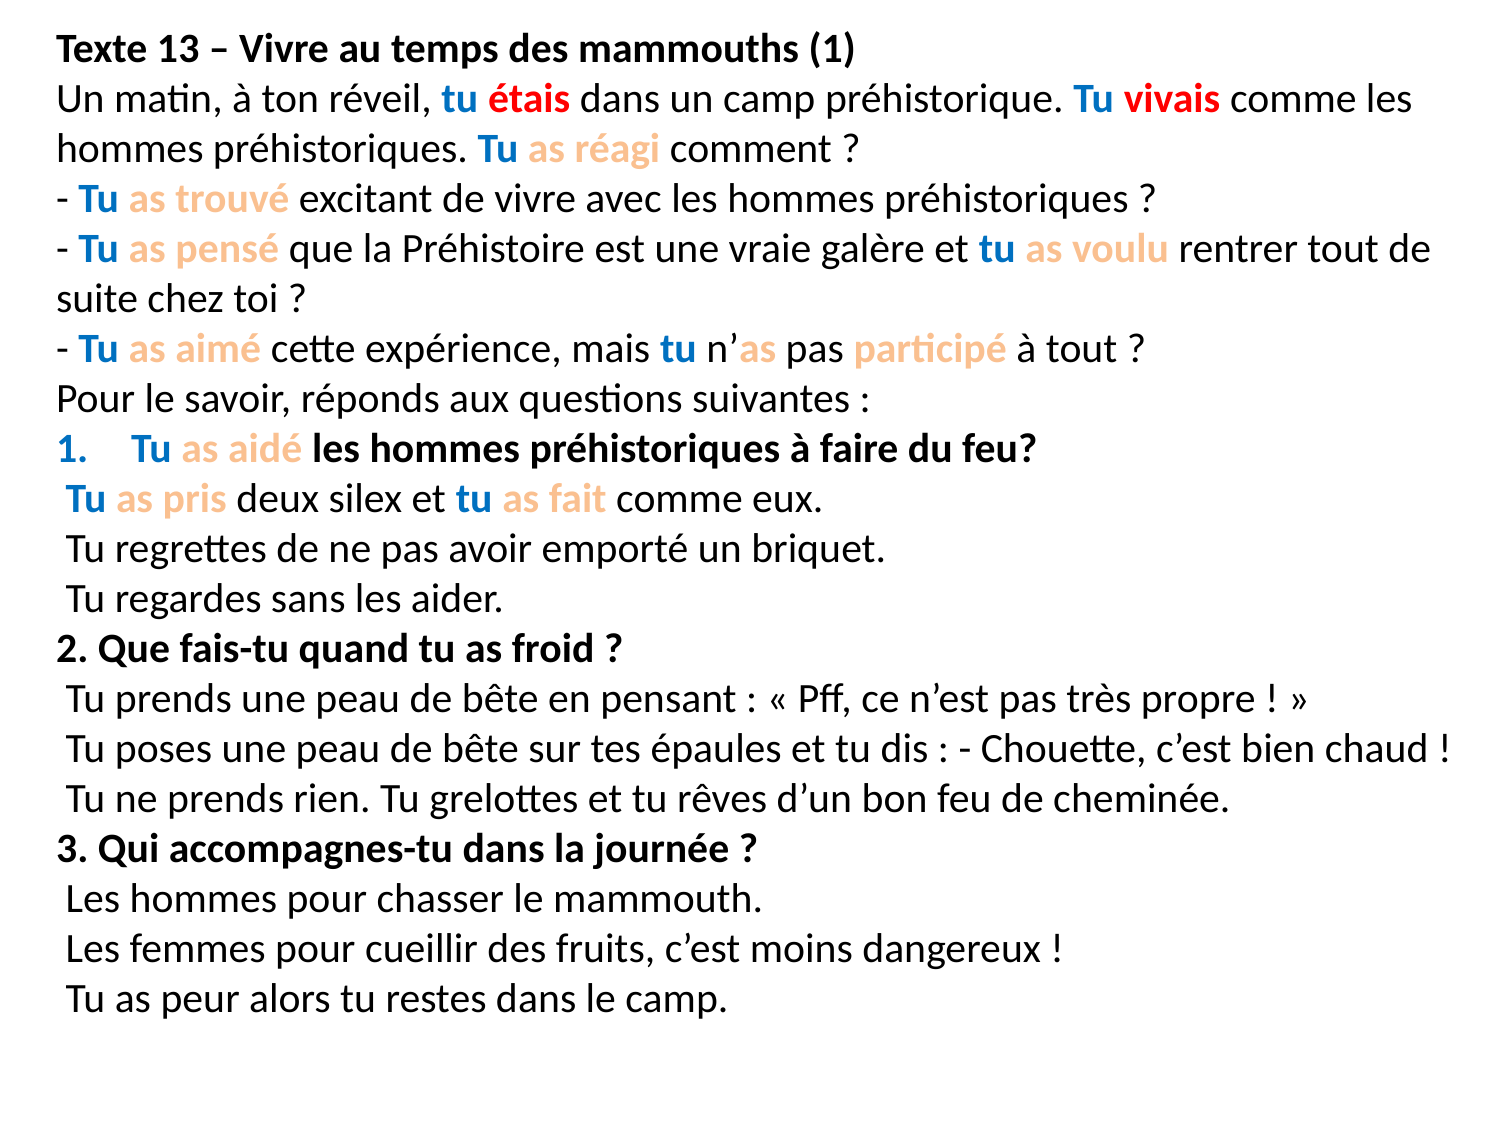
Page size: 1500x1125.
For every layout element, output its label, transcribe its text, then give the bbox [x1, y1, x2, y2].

text_box Texte 13 – Vivre au temps des mammouths (1) Un matin, à ton réveil, tu étais dans un camp préhistorique. Tu vivais comme les hommes préhistoriques. Tu as réagi comment ? - Tu as trouvé excitant de vivre avec les hommes préhistoriques ? - Tu as pensé que la Préhistoire est une vraie galère et tu as voulu rentrer tout de suite chez toi ? - Tu as aimé cette expérience, mais tu n’as pas participé à tout ? Pour le savoir, réponds aux questions suivantes : Tu as aidé les hommes préhistoriques à faire du feu? Tu as pris deux silex et tu as fait comme eux. Tu regrettes de ne pas avoir emporté un briquet. Tu regardes sans les aider. 2. Que fais-tu quand tu as froid ? Tu prends une peau de bête en pensant : « Pff, ce n’est pas très propre ! » Tu poses une peau de bête sur tes épaules et tu dis : - Chouette, c’est bien chaud ! Tu ne prends rien. Tu grelottes et tu rêves d’un bon feu de cheminée. 3. Qui accompagnes-tu dans la journée ? Les hommes pour chasser le mammouth. Les femmes pour cueillir des fruits, c’est moins dangereux ! Tu as peur alors tu restes dans le camp. [41, 13, 1471, 1029]
